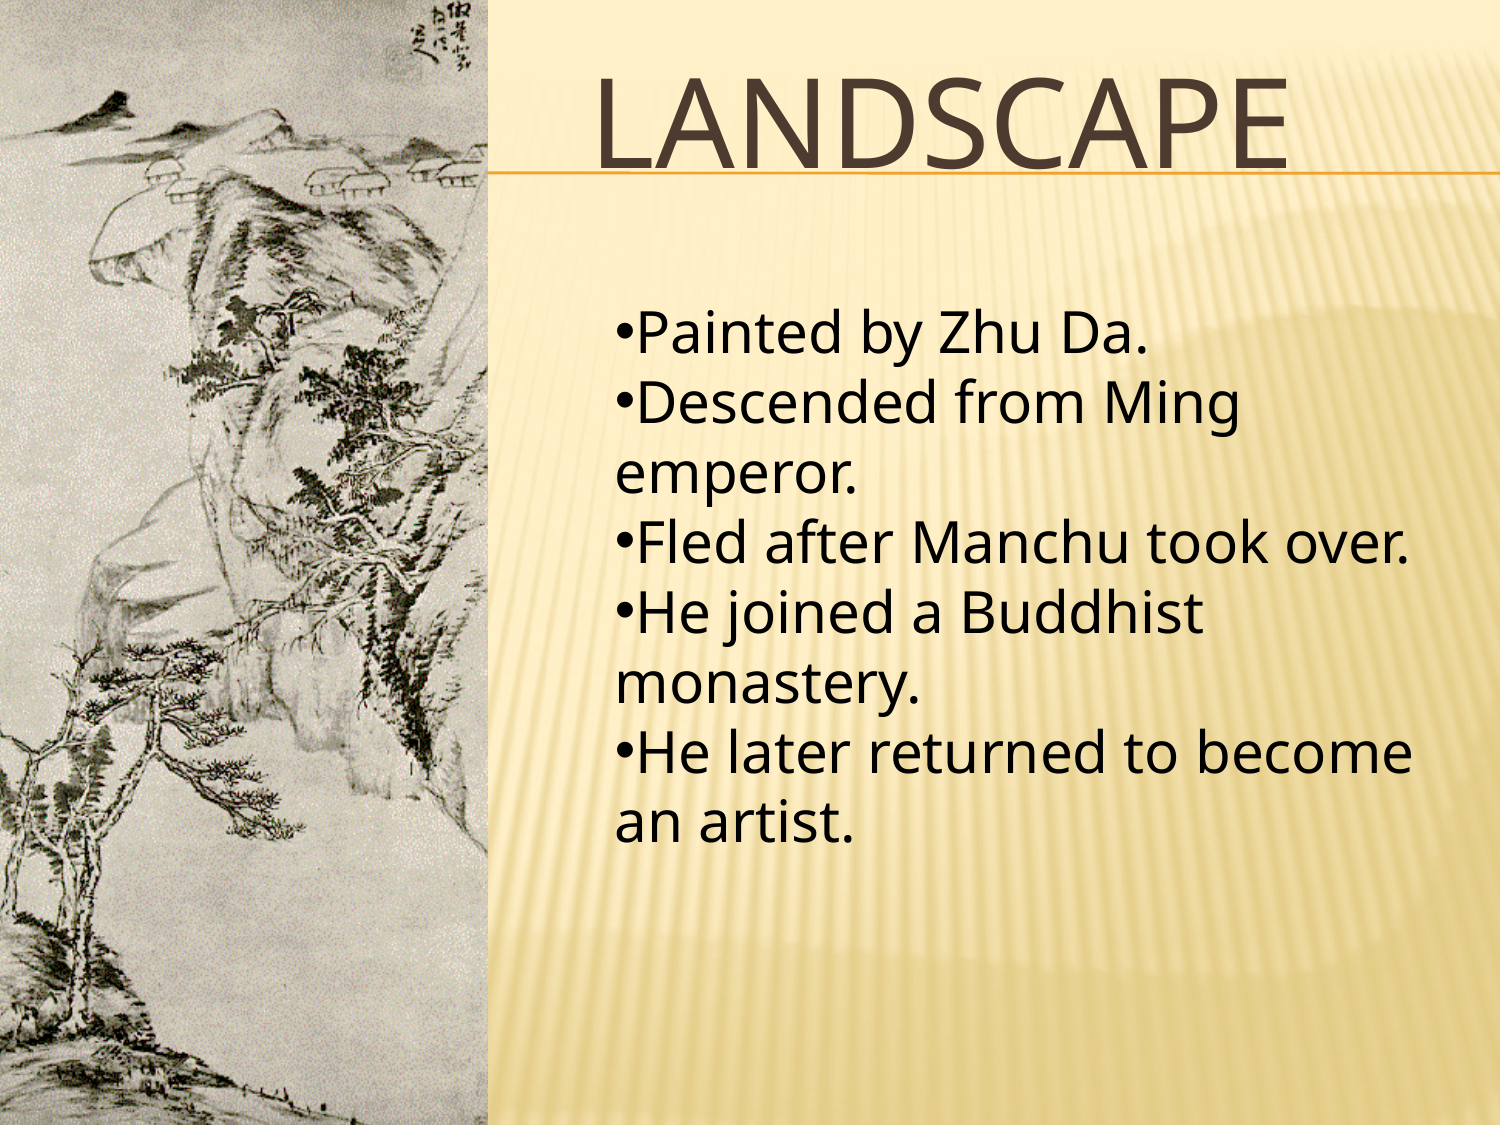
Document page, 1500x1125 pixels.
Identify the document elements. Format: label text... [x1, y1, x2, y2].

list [0, 0, 488, 1125]
title Landscape [575, 24, 1500, 213]
text_box Painted by Zhu Da. Descended from Ming emperor. Fled after Manchu took over. He joined a Buddhist monastery. He later returned to become an artist. [599, 287, 1438, 862]
